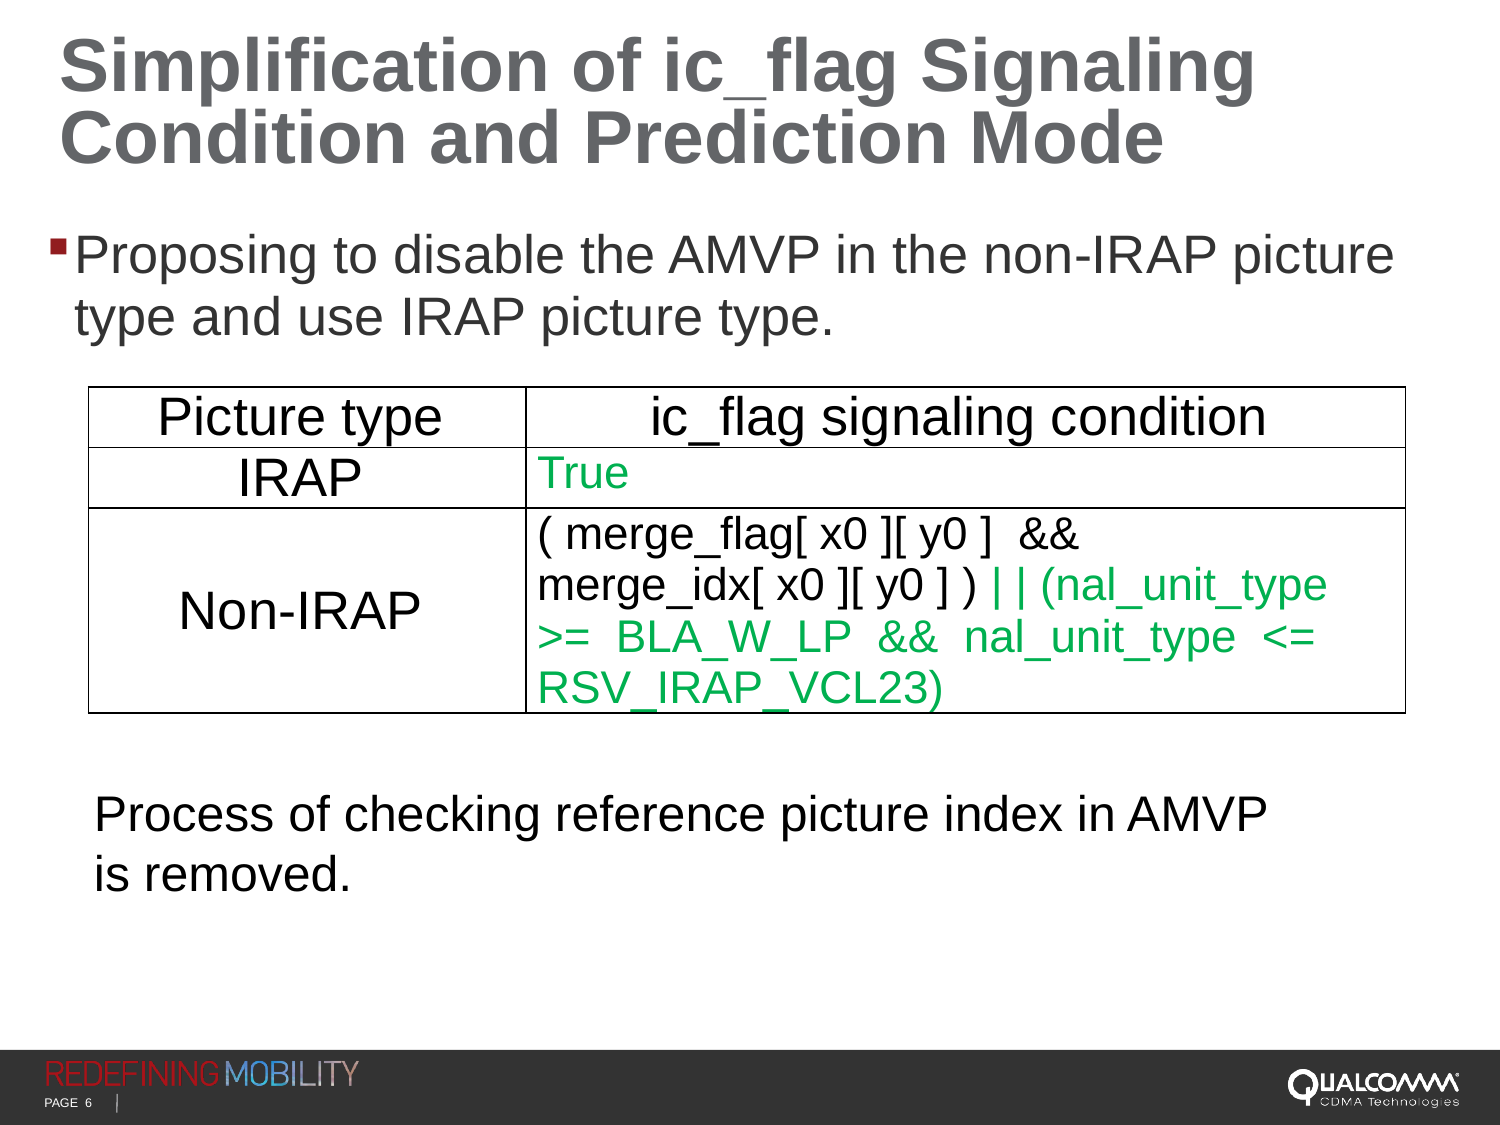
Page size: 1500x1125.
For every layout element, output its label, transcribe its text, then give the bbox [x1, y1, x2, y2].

table_cell ( merge_flag[ x0 ][ y0 ] && merge_idx[ x0 ][ y0 ] ) | | (nal_unit_type >= BLA_W_LP && nal_unit_type <= RSV_IRAP_VCL23) [527, 509, 1405, 712]
table_cell Non-IRAP [89, 509, 525, 712]
picture [1278, 1058, 1478, 1114]
table_header Picture type [89, 388, 525, 447]
table_cell IRAP [89, 448, 525, 507]
title Simplification of ic_flag Signaling Condition and Prediction Mode [44, 59, 1483, 152]
picture [31, 1049, 369, 1098]
text_box Process of checking reference picture index in AMVP is removed. [79, 774, 1311, 909]
list Proposing to disable the AMVP in the non-IRAP picture type and use IRAP picture type. [30, 216, 1469, 1036]
table_cell True [527, 448, 1405, 507]
table_header ic_flag signaling condition [527, 388, 1405, 447]
